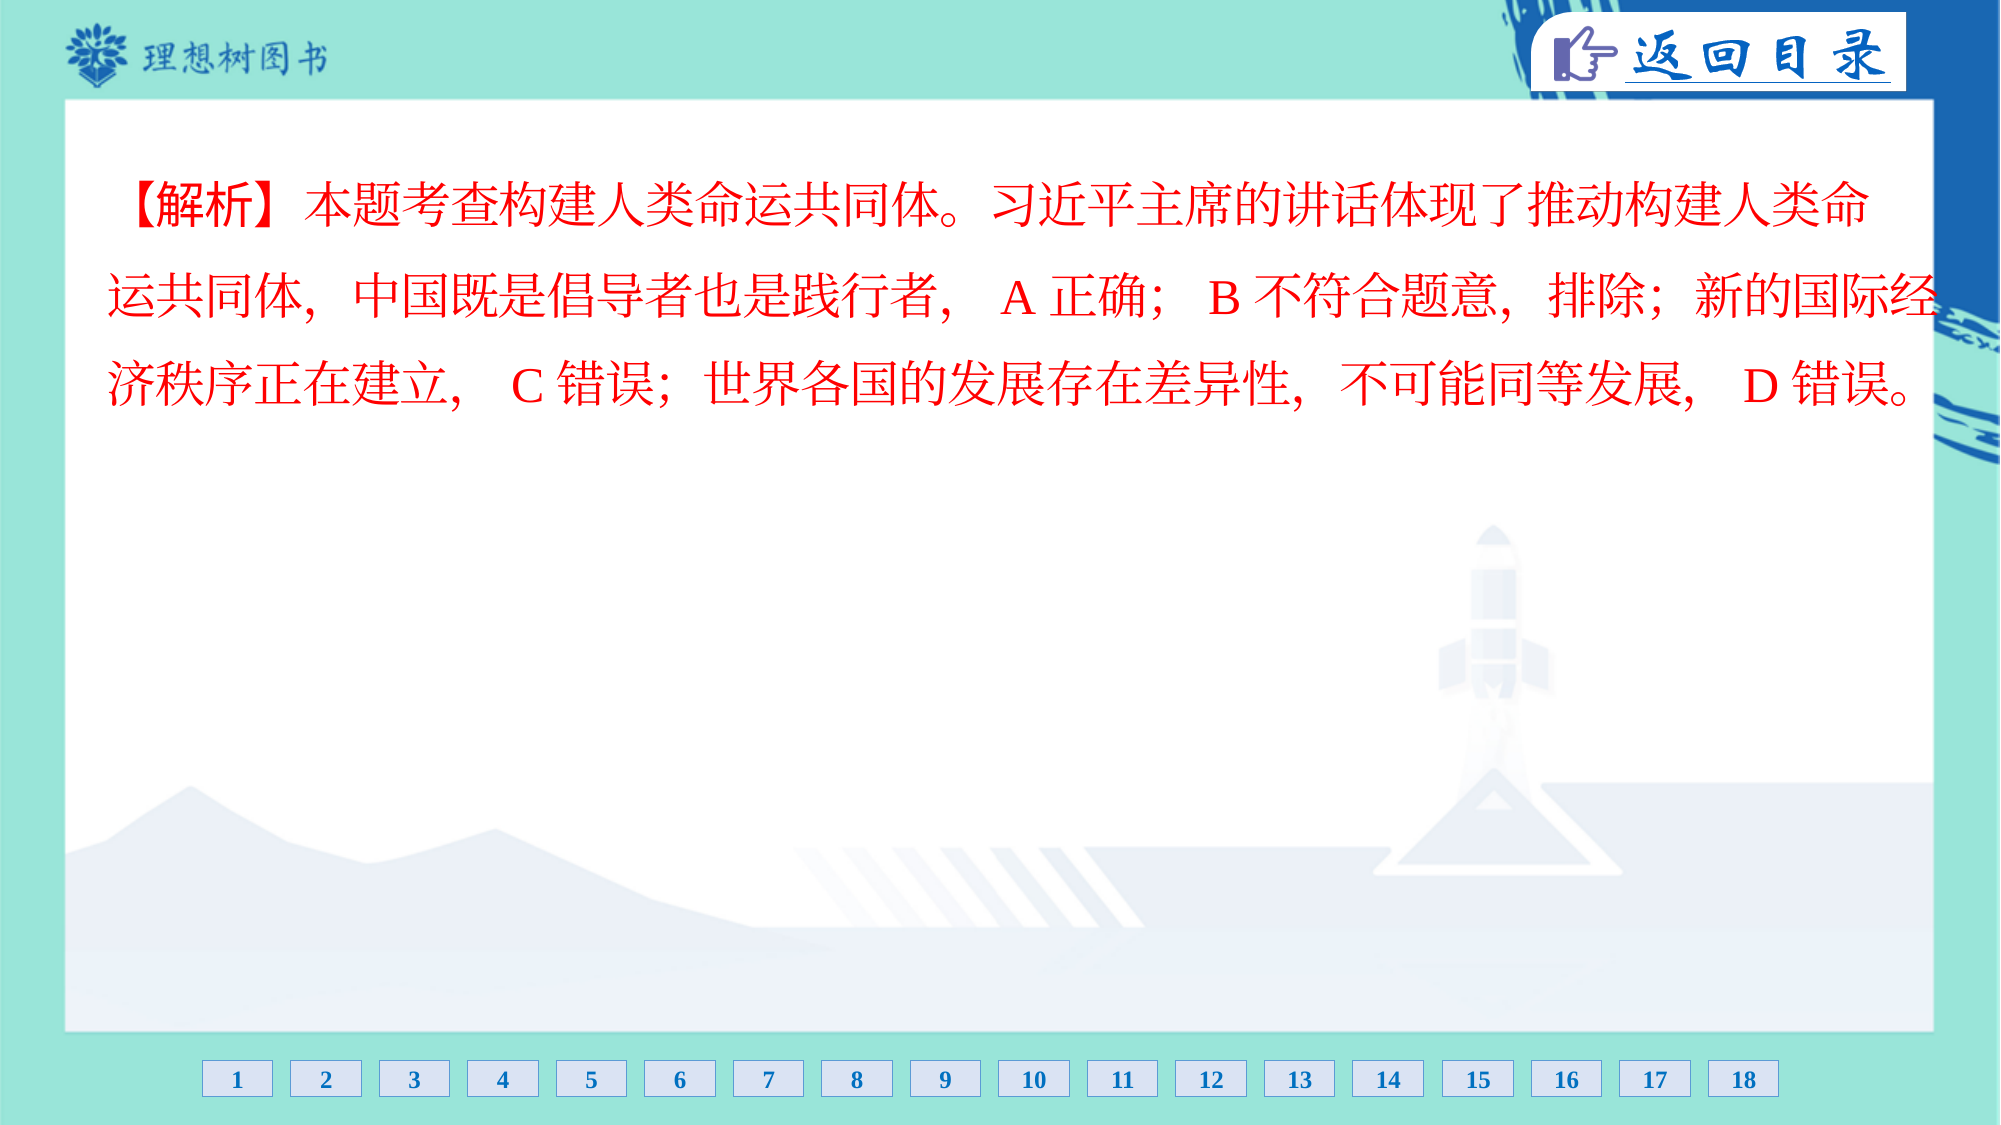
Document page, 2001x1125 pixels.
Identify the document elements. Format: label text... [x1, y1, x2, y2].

picture [0, 0, 2000, 1125]
text_box 【解析】本题考查构建人类命运共同体。习近平主席的讲话体现了推动构建人类命 运共同体，中国既是倡导者也是践行者，A正确；B不符合题意，排除；新的国际经 济秩序正在建立，C错误；世界各国的发展存在差异性，不可能同等发展，D错误。 [106, 141, 1895, 403]
